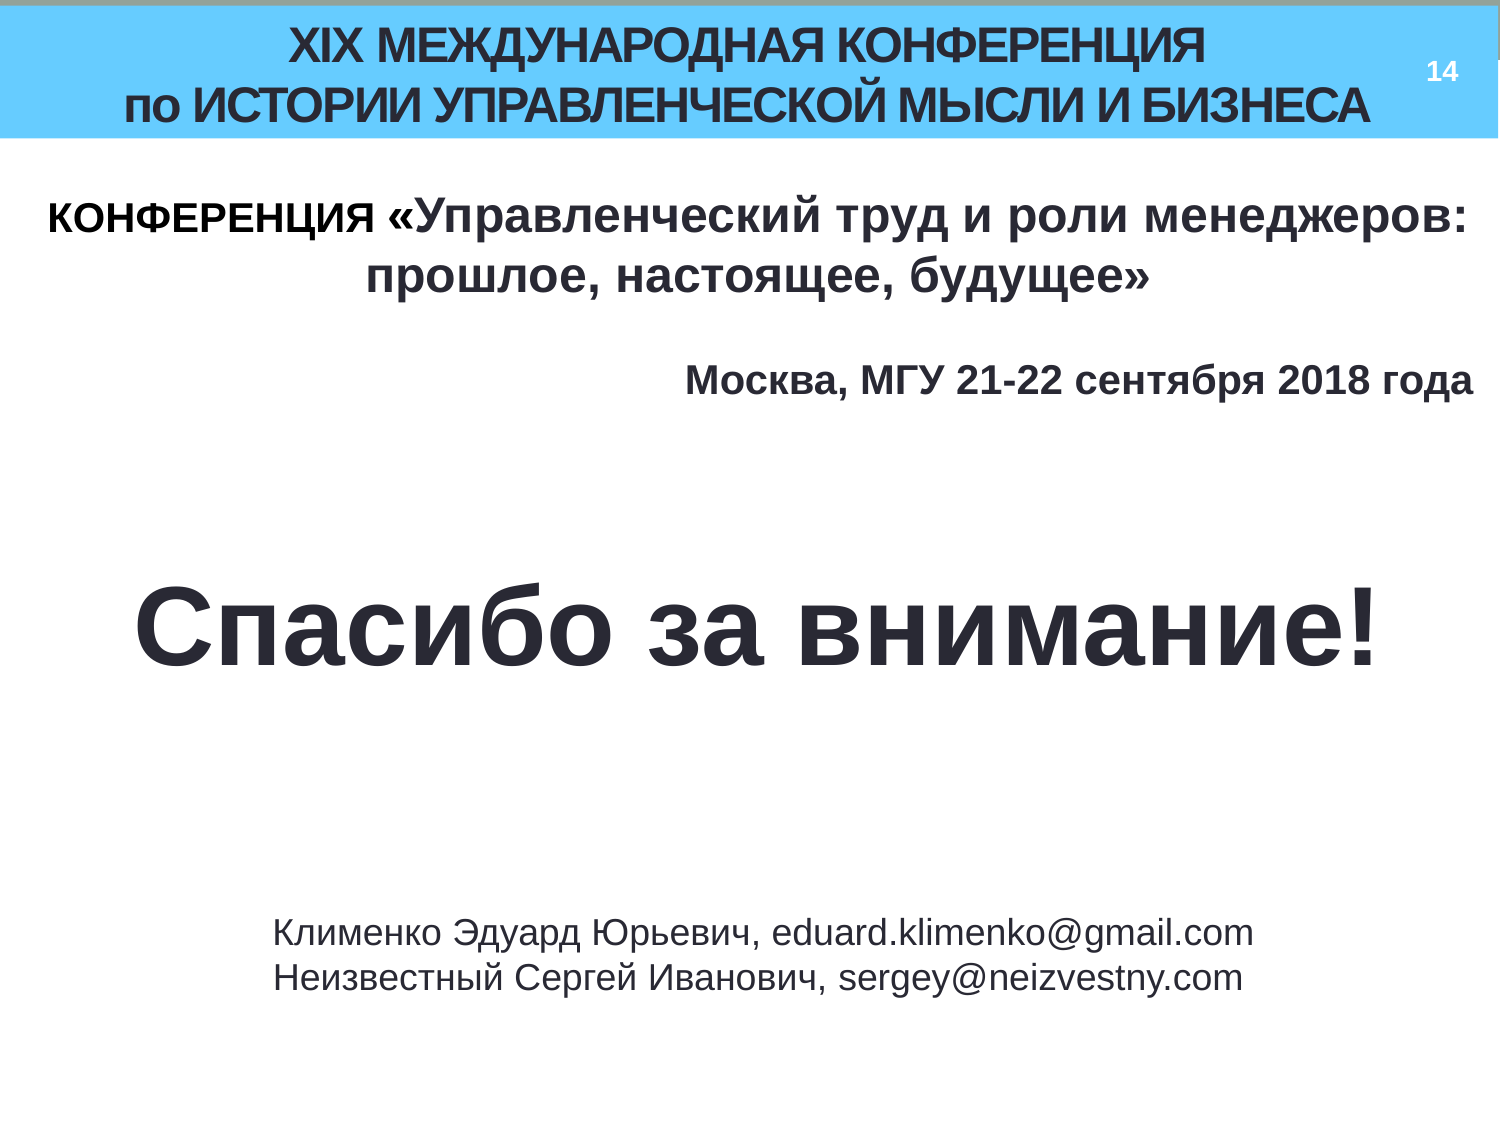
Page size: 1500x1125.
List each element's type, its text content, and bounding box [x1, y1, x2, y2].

title XIX МЕЖДУНАРОДНАЯ КОНФЕРЕНЦИЯ по ИСТОРИИ УПРАВЛЕНЧЕСКОЙ МЫСЛИ И БИЗНЕСА [0, 5, 1499, 139]
text_box КОНФЕРЕНЦИЯ «Управленческий труд и роли менеджеров: прошлое, настоящее, будущее» Москва, МГУ 21-22 сентября 2018 года Спасибо за внимание! Клименко Эдуард Юрьевич, eduard.klimenko@gmail.com Неизвестный Сергей Иванович, sergey@neizvestny.com [16, 125, 1500, 1061]
slide_number 14 [1411, 42, 1496, 97]
